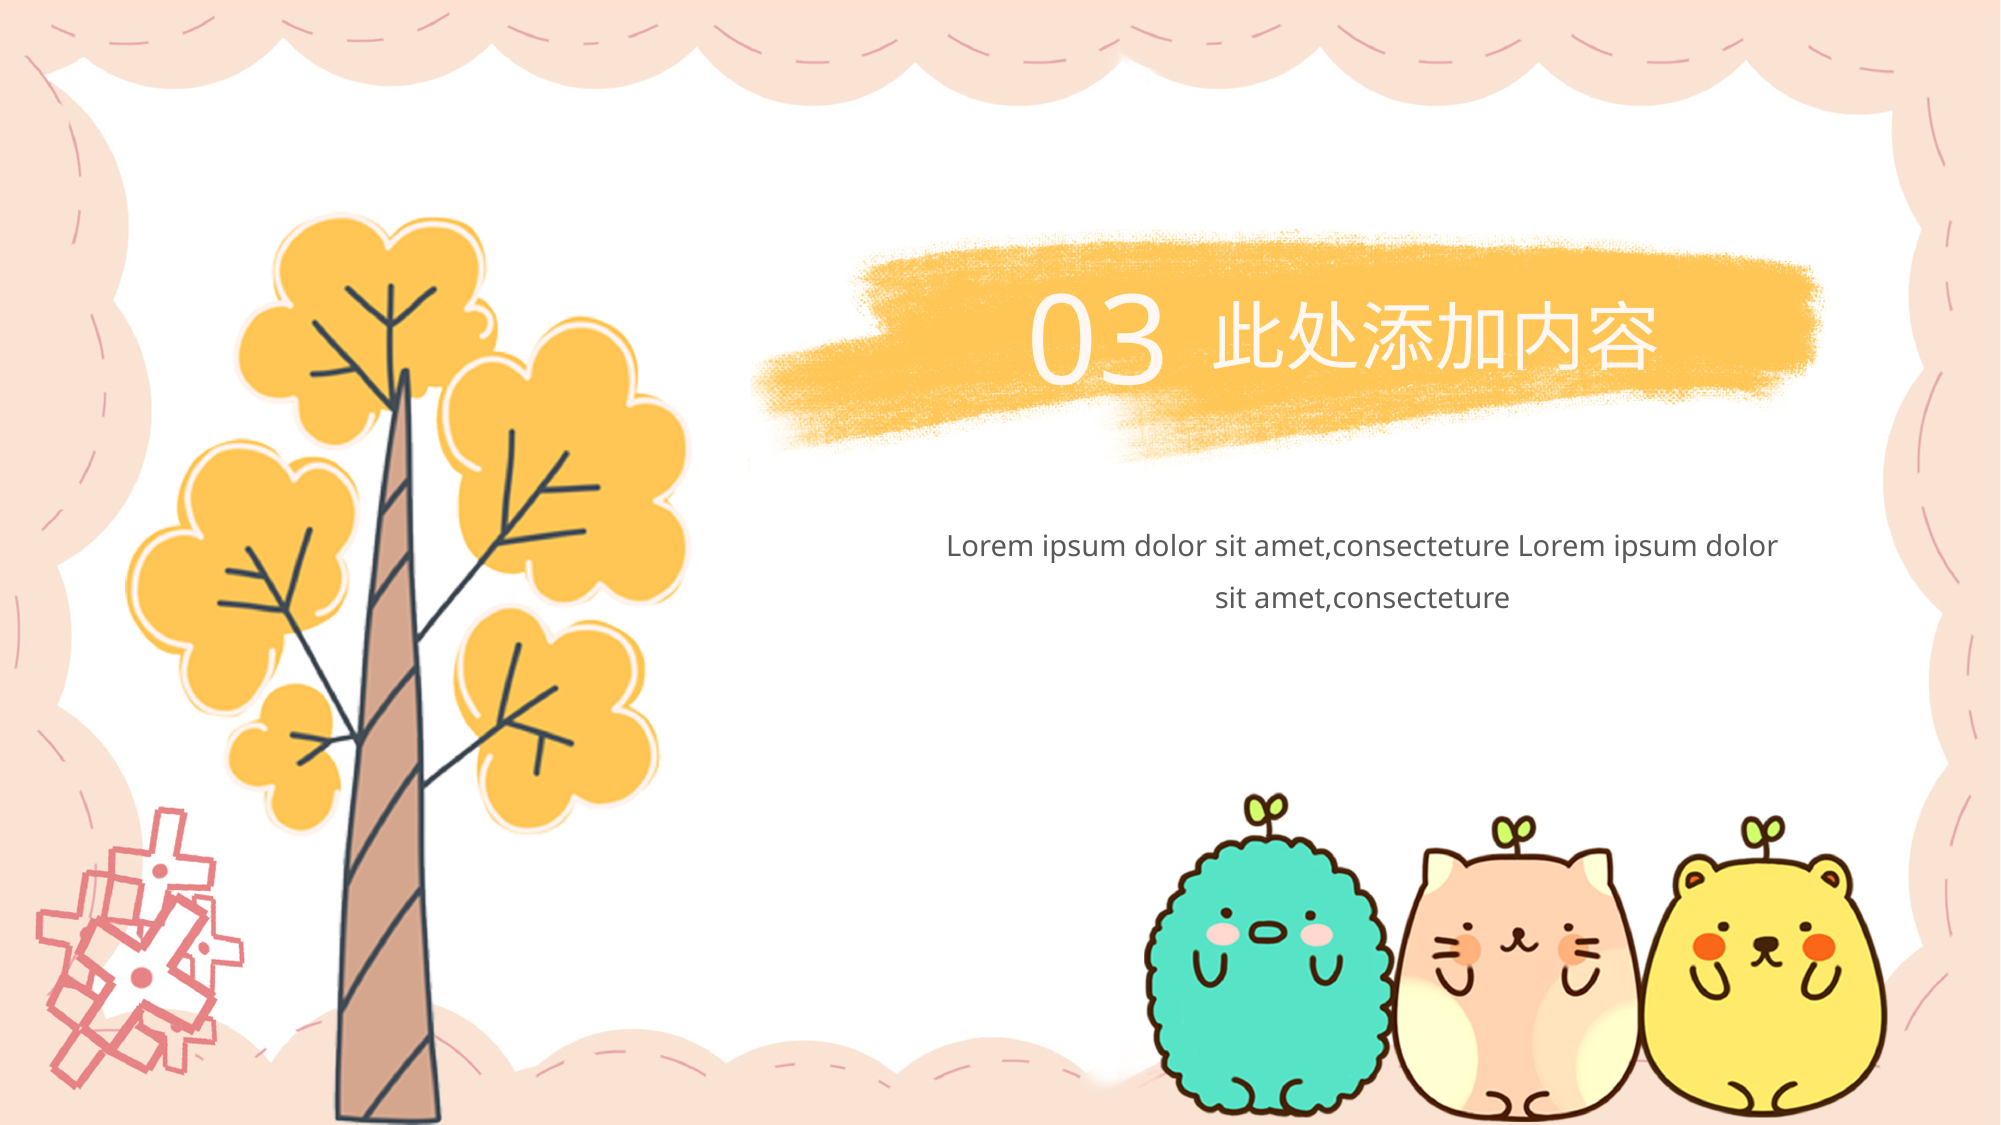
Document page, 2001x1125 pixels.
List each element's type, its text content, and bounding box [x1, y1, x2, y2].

text_box 此处添加内容 [1195, 282, 1676, 387]
text_box 03 [1009, 251, 1187, 417]
picture [0, 0, 2001, 1125]
text_box Lorem ipsum dolor sit amet,consecteture Lorem ipsum dolor sit amet,consecteture [919, 501, 1806, 622]
